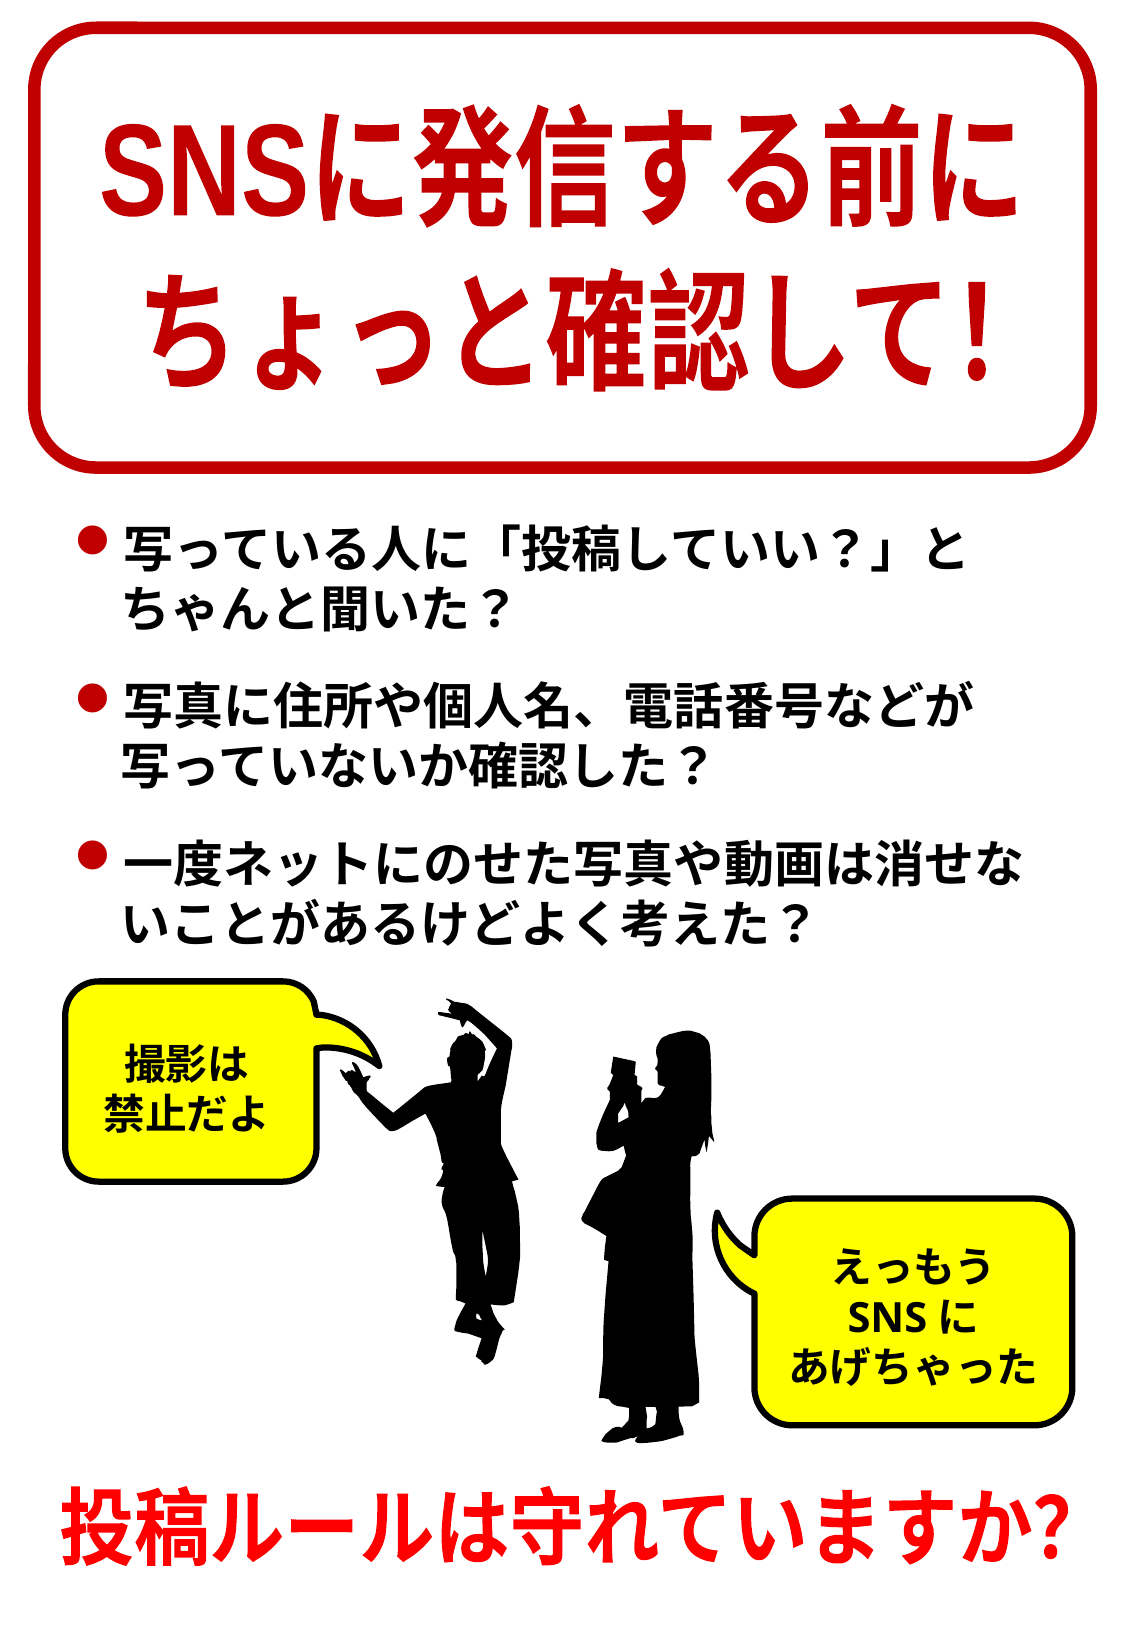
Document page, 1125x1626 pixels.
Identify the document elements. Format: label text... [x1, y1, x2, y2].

text_box [581, 1030, 715, 1444]
text_box 写っている人に「投稿していい？」とちゃんと聞いた？ 写真に住所や個人名、電話番号などが写っていないか確認した？ 一度ネットにのせた写真や動画は消せないことがあるけどよく考えた？ [58, 509, 1066, 960]
text_box 撮影は 禁止だよ [77, 1030, 297, 1146]
text_box [340, 998, 521, 1365]
text_box [63, 979, 382, 1184]
text_box [712, 1196, 1075, 1428]
text_box [32, 25, 1093, 470]
text_box えっもう SNSに あげちゃった [771, 1233, 1055, 1398]
